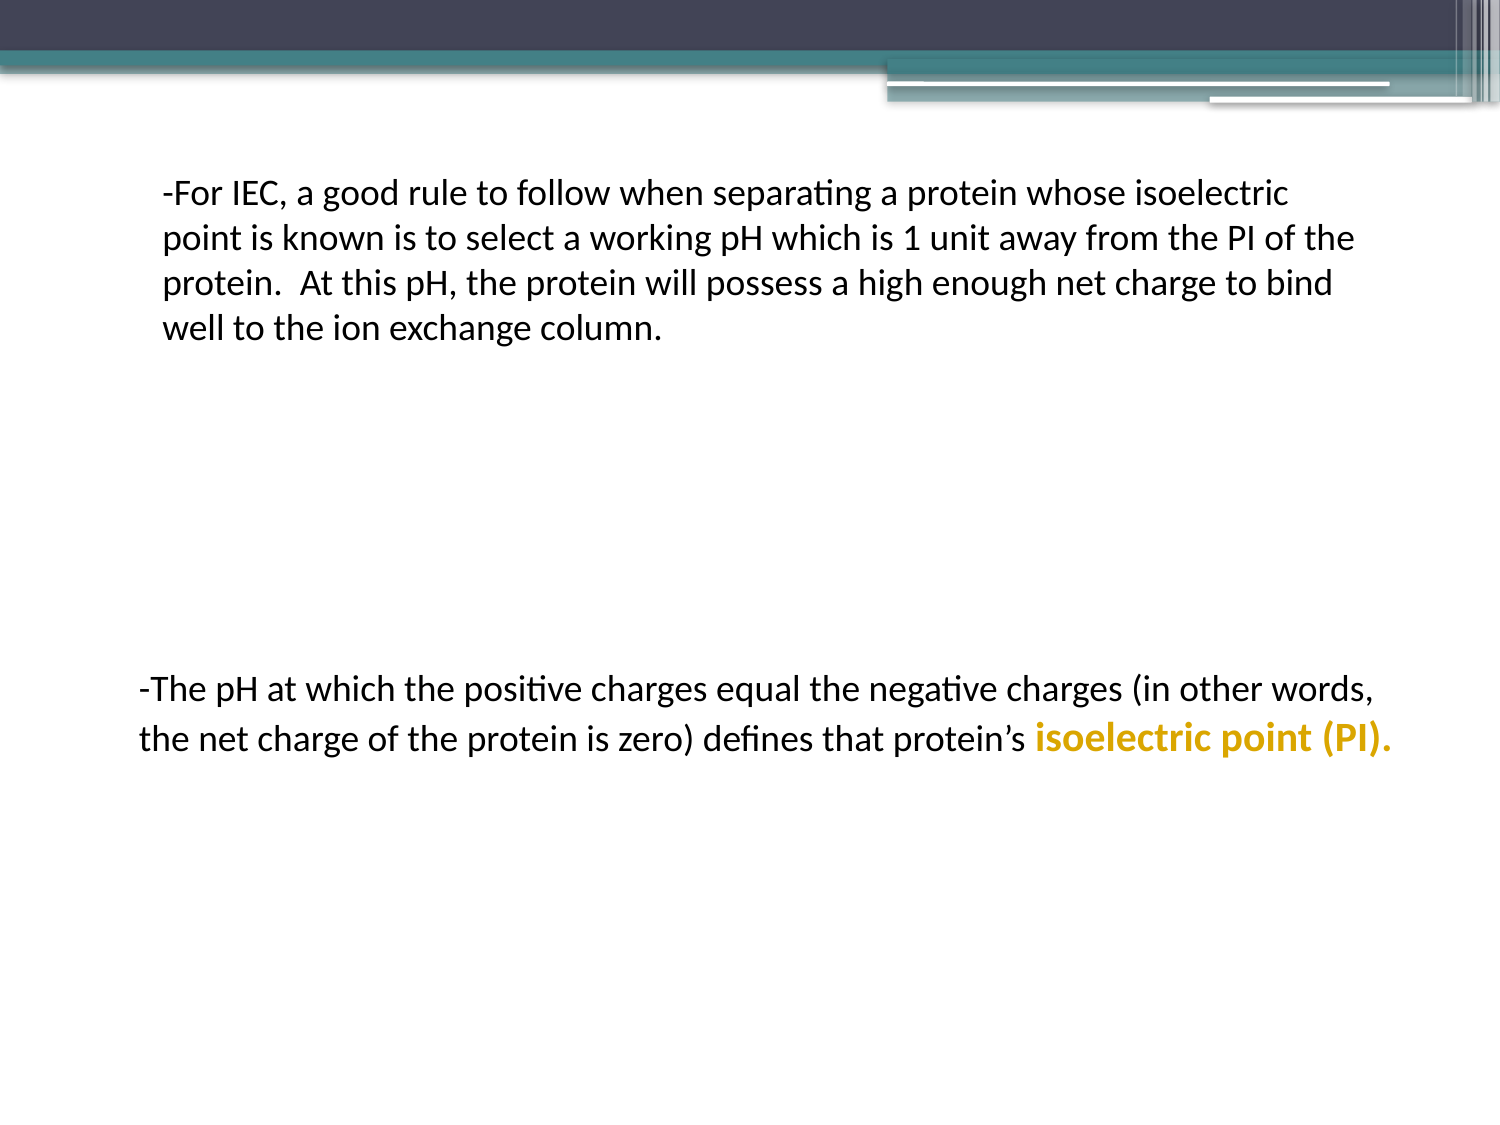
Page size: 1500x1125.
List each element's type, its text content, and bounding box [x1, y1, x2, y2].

text_box -The pH at which the positive charges equal the negative charges (in other words, the net charge of the protein is zero) defines that protein’s isoelectric point (PI). [123, 656, 1435, 767]
text_box -For IEC, a good rule to follow when separating a protein whose isoelectric point is known is to select a working pH which is 1 unit away from the PI of the protein. At this pH, the protein will possess a high enough net charge to bind well to the ion exchange column. [147, 160, 1376, 491]
